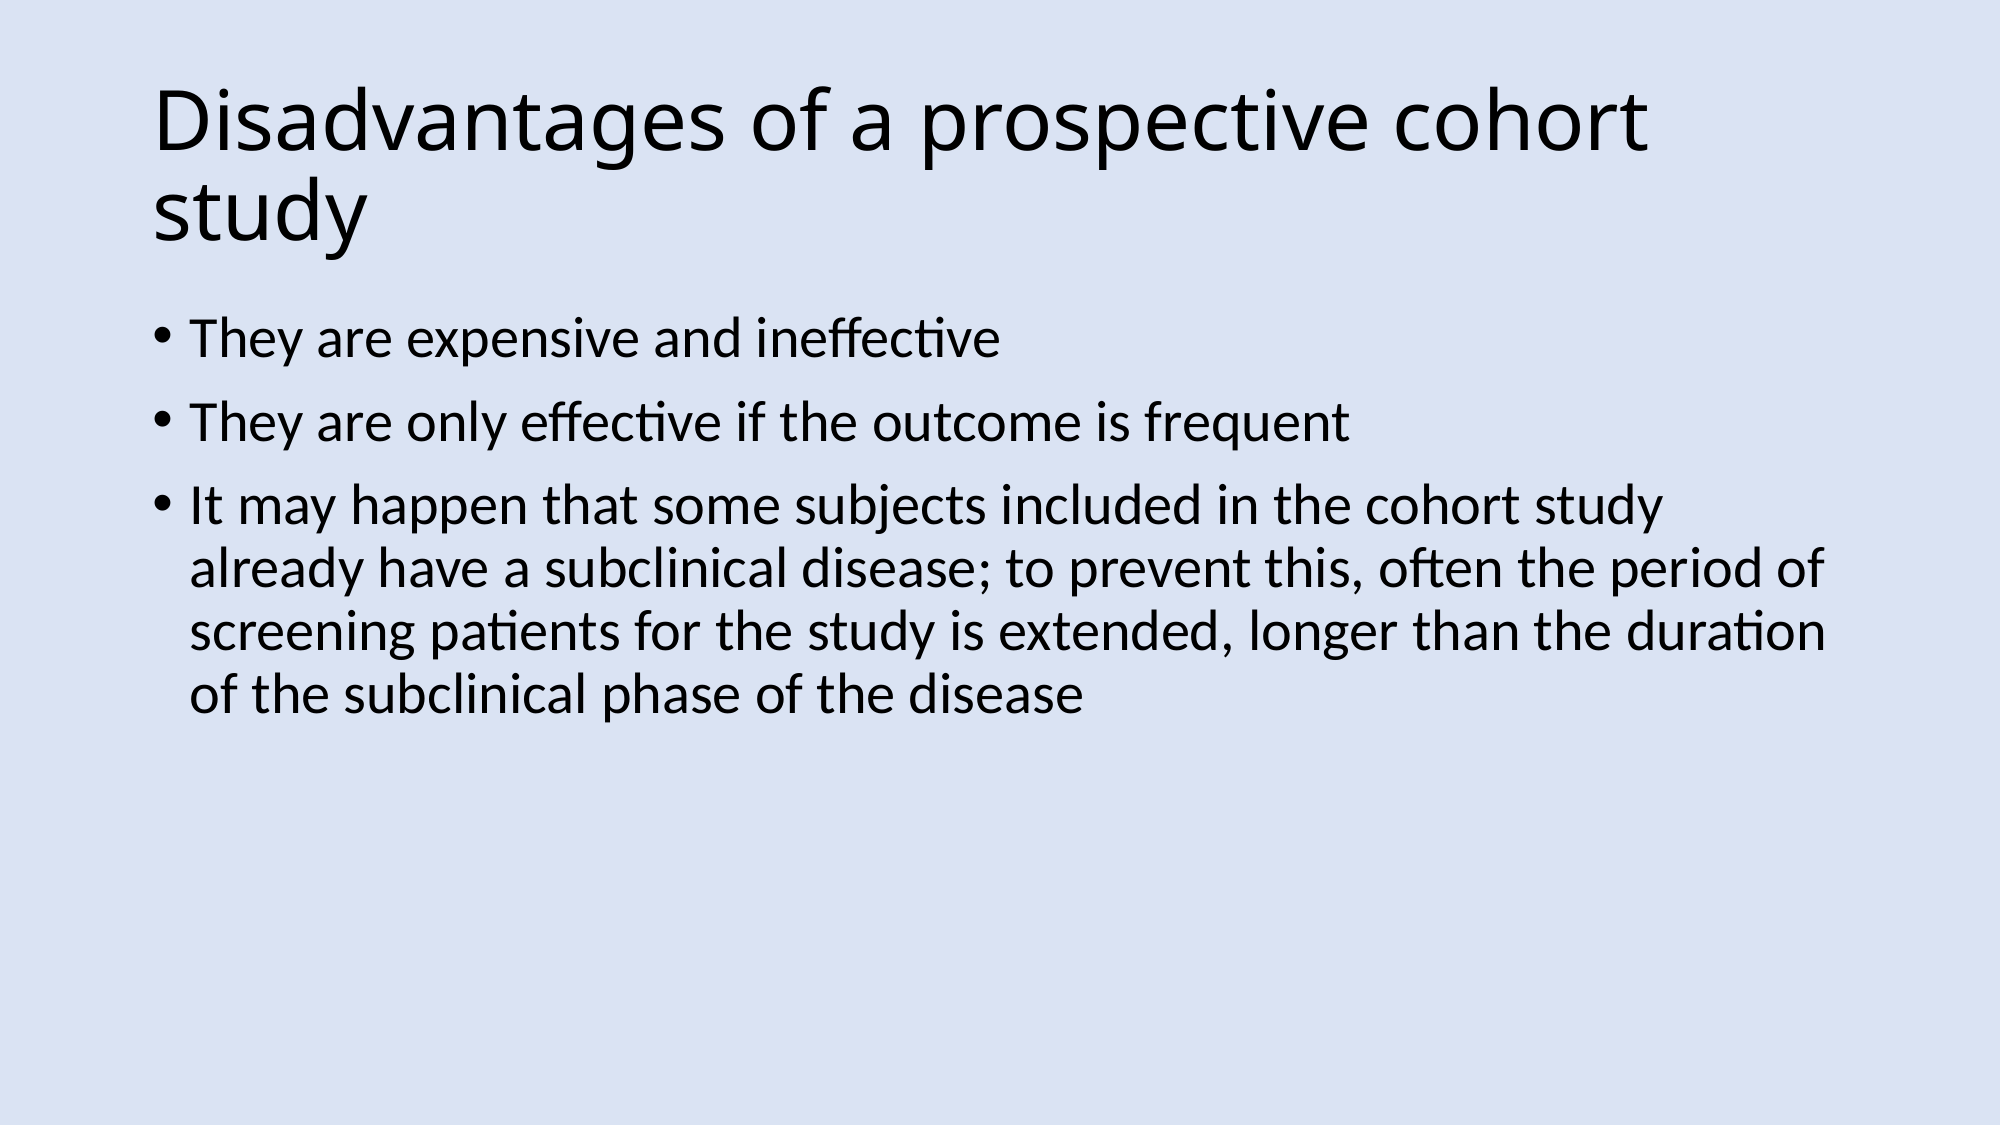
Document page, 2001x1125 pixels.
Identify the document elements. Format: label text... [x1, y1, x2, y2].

list They are expensive and ineffective They are only effective if the outcome is frequent It may happen that some subjects included in the cohort study already have a subclinical disease; to prevent this, often the period of screening patients for the study is extended, longer than the duration of the subclinical phase of the disease [137, 299, 1863, 1014]
title Disadvantages of a prospective cohort study [137, 59, 1863, 278]
